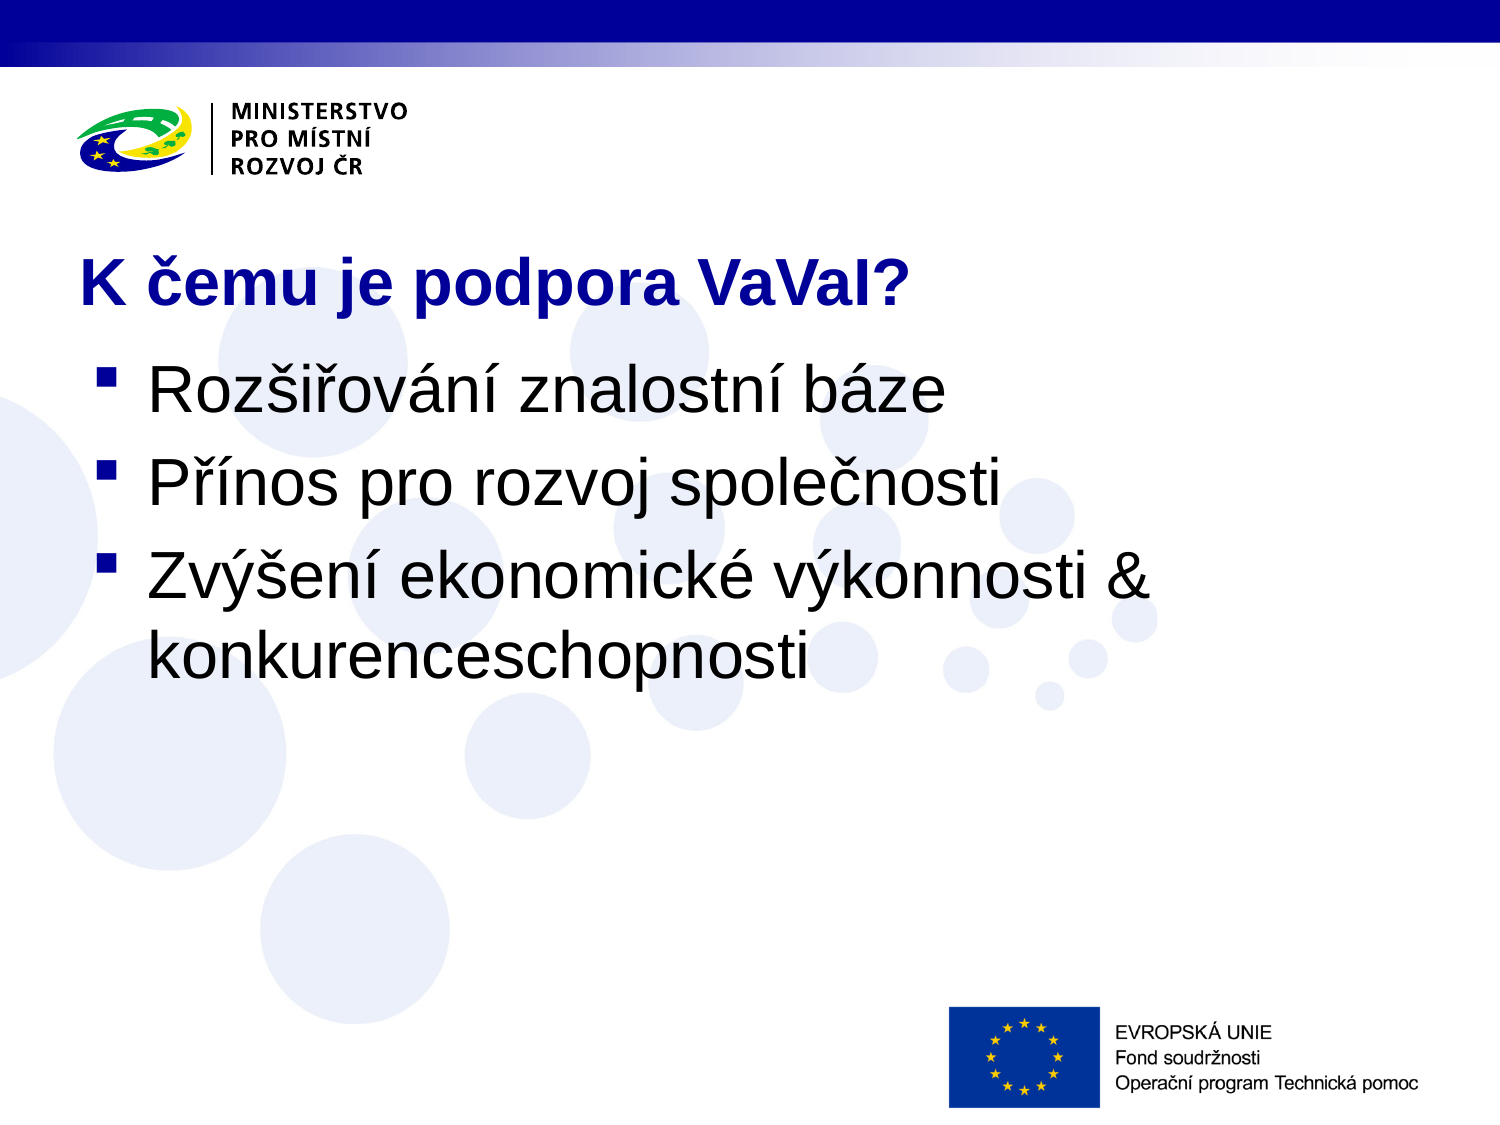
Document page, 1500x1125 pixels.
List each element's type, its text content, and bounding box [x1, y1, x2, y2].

picture [0, 267, 1452, 1125]
list Rozšiřování znalostní báze Přínos pro rozvoj společnosti Zvýšení ekonomické výkonnosti & konkurenceschopnosti [76, 338, 1427, 976]
title K čemu je podpora VaVaI? [64, 231, 1425, 315]
